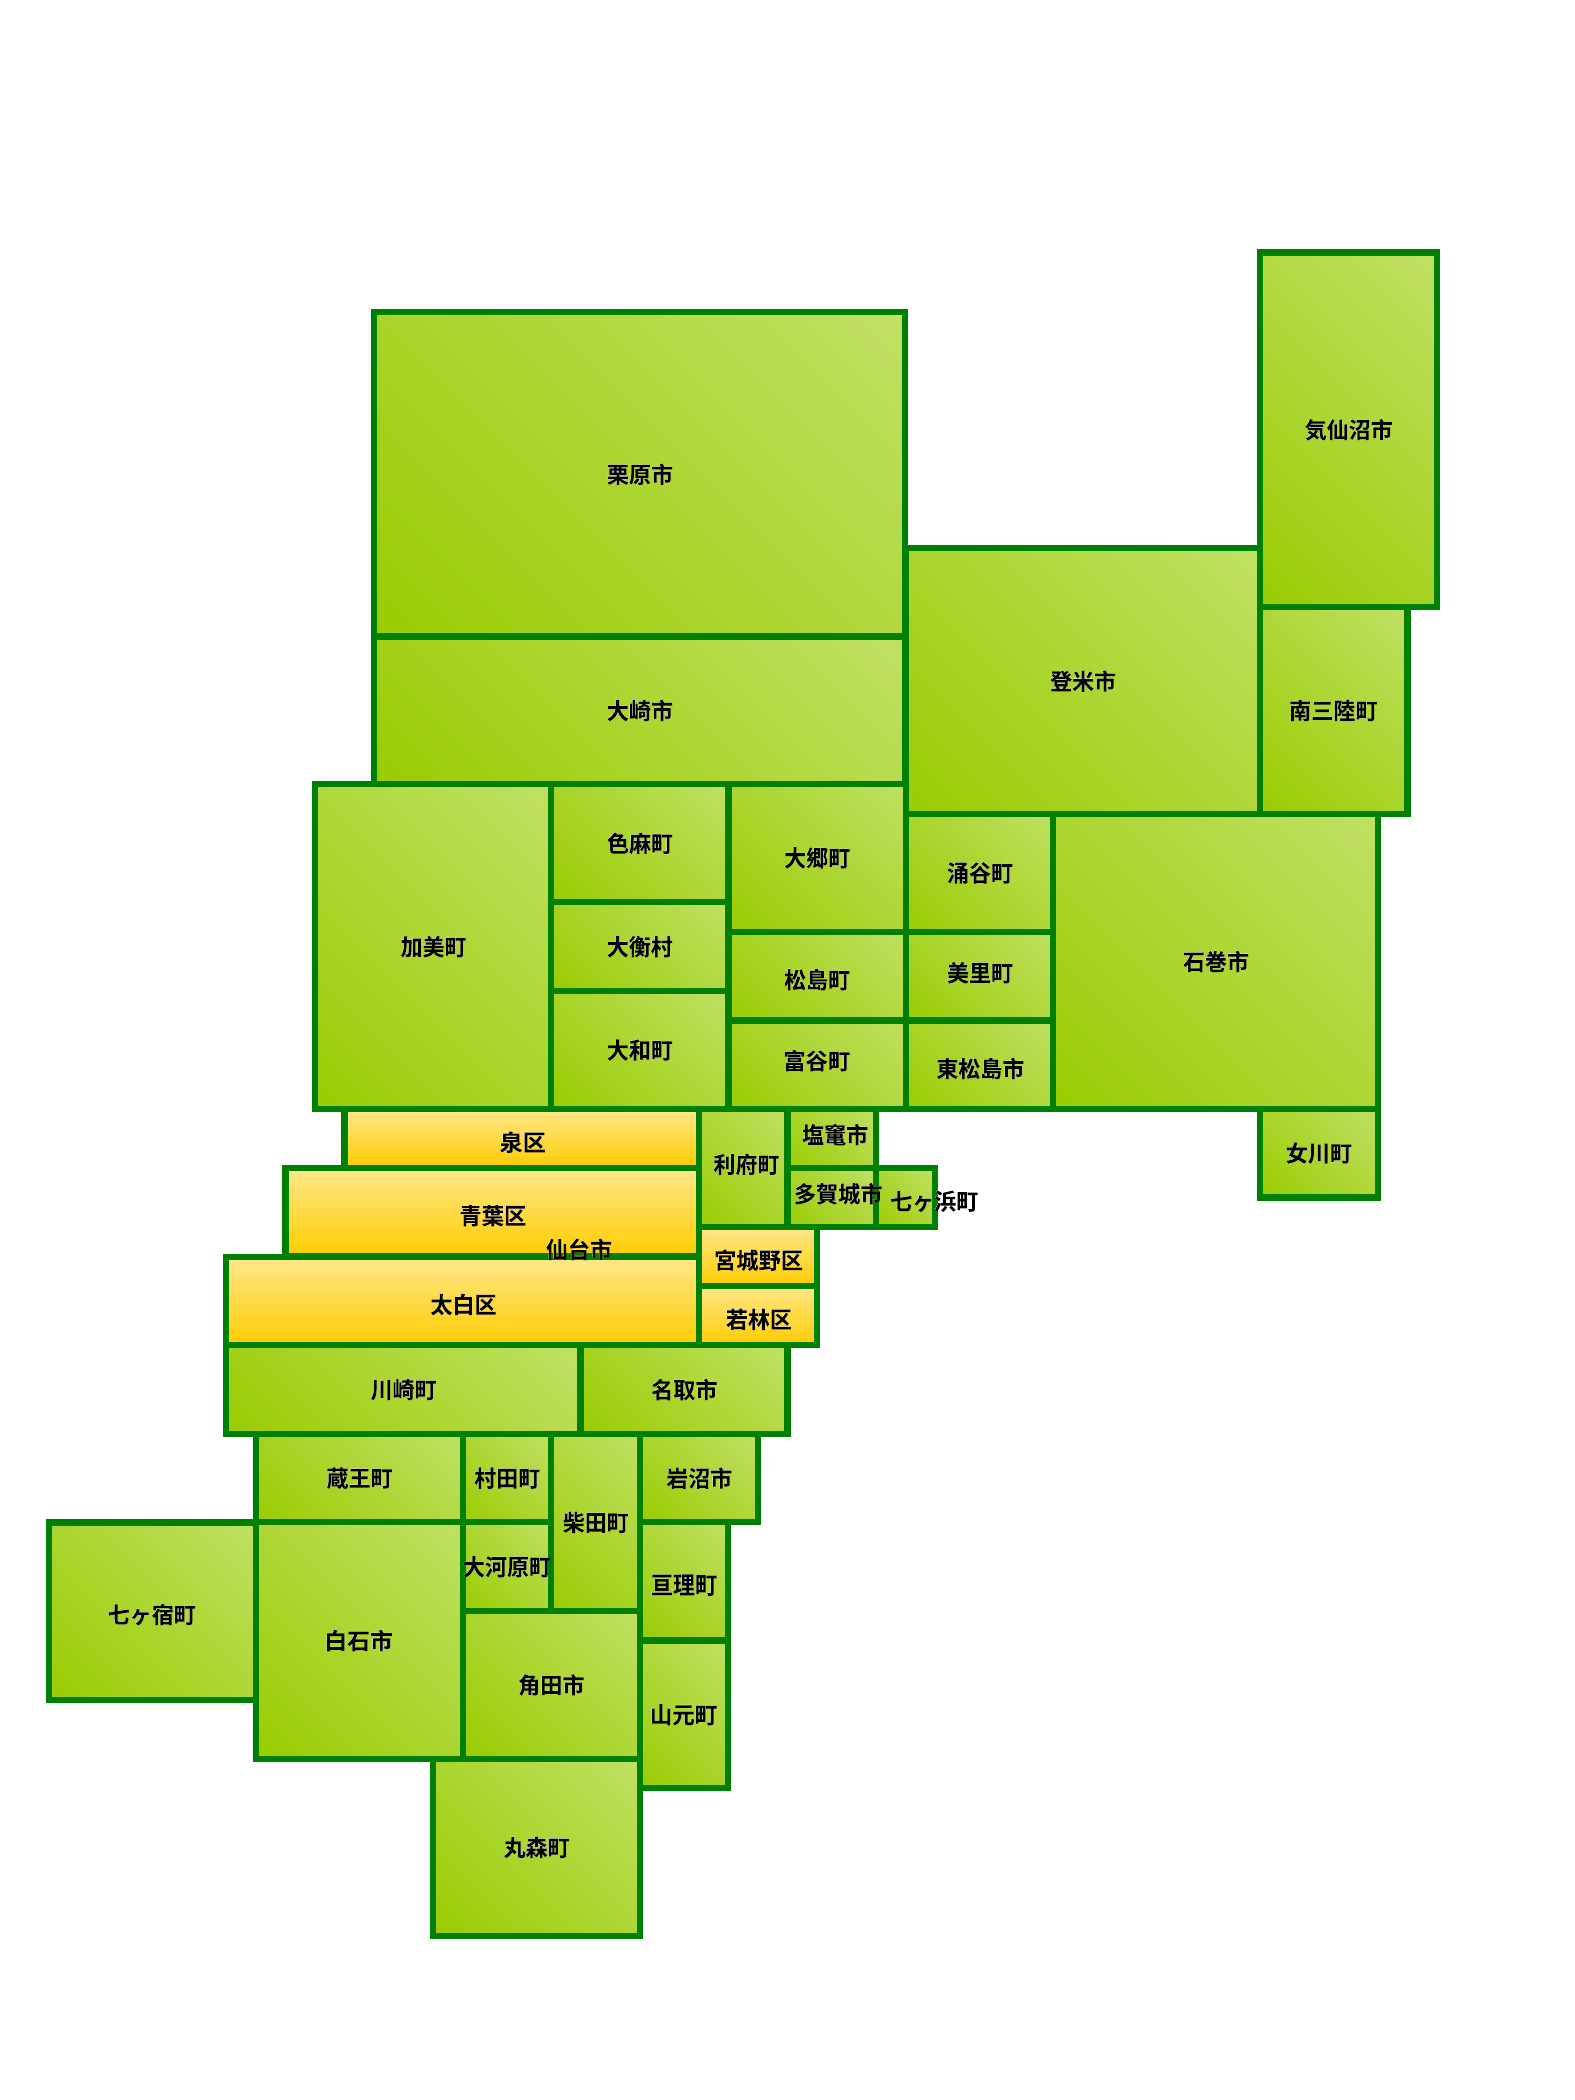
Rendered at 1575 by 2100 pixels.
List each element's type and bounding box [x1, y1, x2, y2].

text_box [518, 1673, 584, 1696]
text_box [606, 935, 673, 958]
text_box [784, 846, 850, 869]
text_box [947, 861, 1013, 884]
text_box [1286, 1142, 1352, 1165]
text_box [784, 968, 850, 991]
text_box [651, 1378, 717, 1401]
text_box [1289, 699, 1378, 722]
text_box [474, 1466, 540, 1490]
text_box [562, 1511, 629, 1534]
text_box [651, 1573, 717, 1597]
text_box [400, 935, 467, 958]
text_box [545, 1237, 612, 1261]
text_box [666, 1466, 732, 1490]
text_box [713, 1153, 780, 1176]
text_box [1304, 418, 1393, 441]
text_box [801, 1123, 868, 1146]
text_box [499, 1130, 546, 1154]
text_box [606, 462, 673, 486]
text_box [326, 1629, 393, 1652]
text_box [715, 1248, 803, 1272]
text_box [784, 1049, 850, 1072]
text_box [503, 1836, 570, 1859]
text_box [936, 1057, 1024, 1080]
text_box [651, 1703, 717, 1726]
text_box [463, 1555, 551, 1578]
text_box [606, 831, 673, 855]
text_box [1182, 950, 1249, 973]
text_box [725, 1307, 792, 1331]
text_box [460, 1204, 526, 1227]
text_box [226, 1108, 818, 1346]
text_box [606, 699, 673, 722]
text_box [606, 1038, 673, 1062]
text_box [890, 1190, 979, 1213]
text_box [1049, 669, 1116, 693]
text_box [794, 1182, 882, 1205]
text_box [947, 961, 1013, 984]
text_box [370, 1378, 437, 1401]
text_box [48, 252, 1438, 1937]
text_box [326, 1466, 393, 1490]
text_box [108, 1603, 196, 1626]
